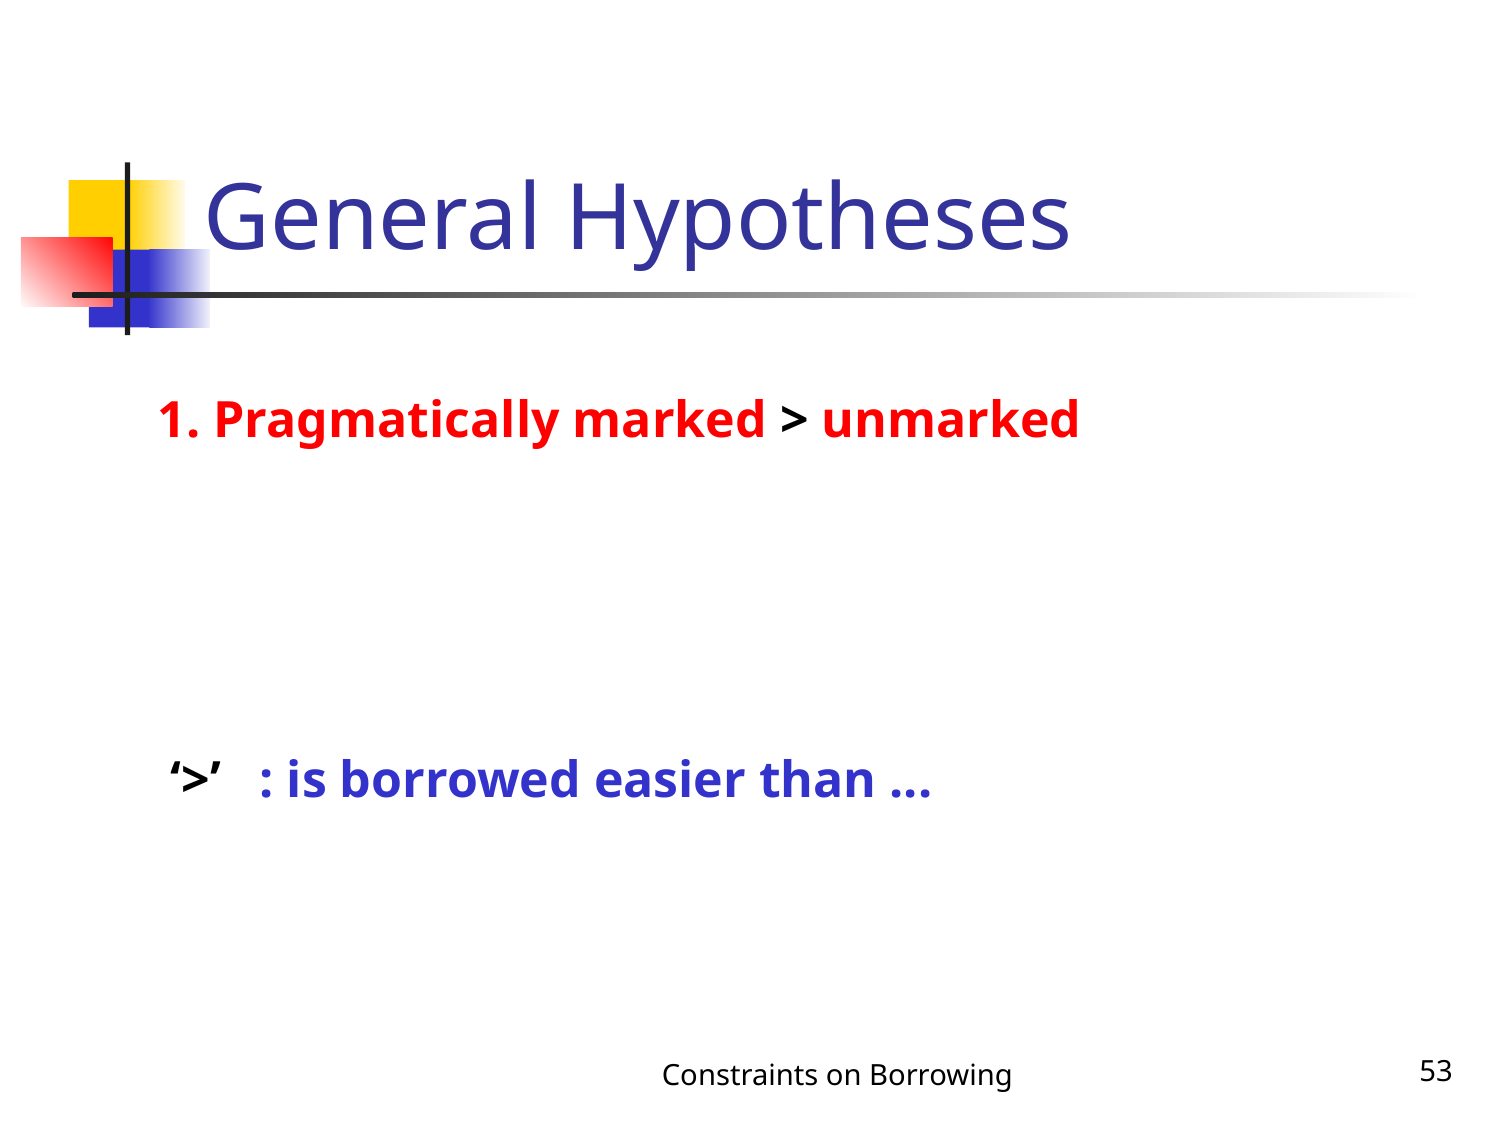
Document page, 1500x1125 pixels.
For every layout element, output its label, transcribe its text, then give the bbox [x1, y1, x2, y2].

slide_number 53 [1154, 1023, 1468, 1100]
title General Hypotheses [188, 34, 1468, 276]
text_box 1. Pragmatically marked > unmarked ‘>’ : is borrowed easier than ... [142, 380, 1247, 816]
footer Constraints on Borrowing [599, 1023, 1076, 1100]
